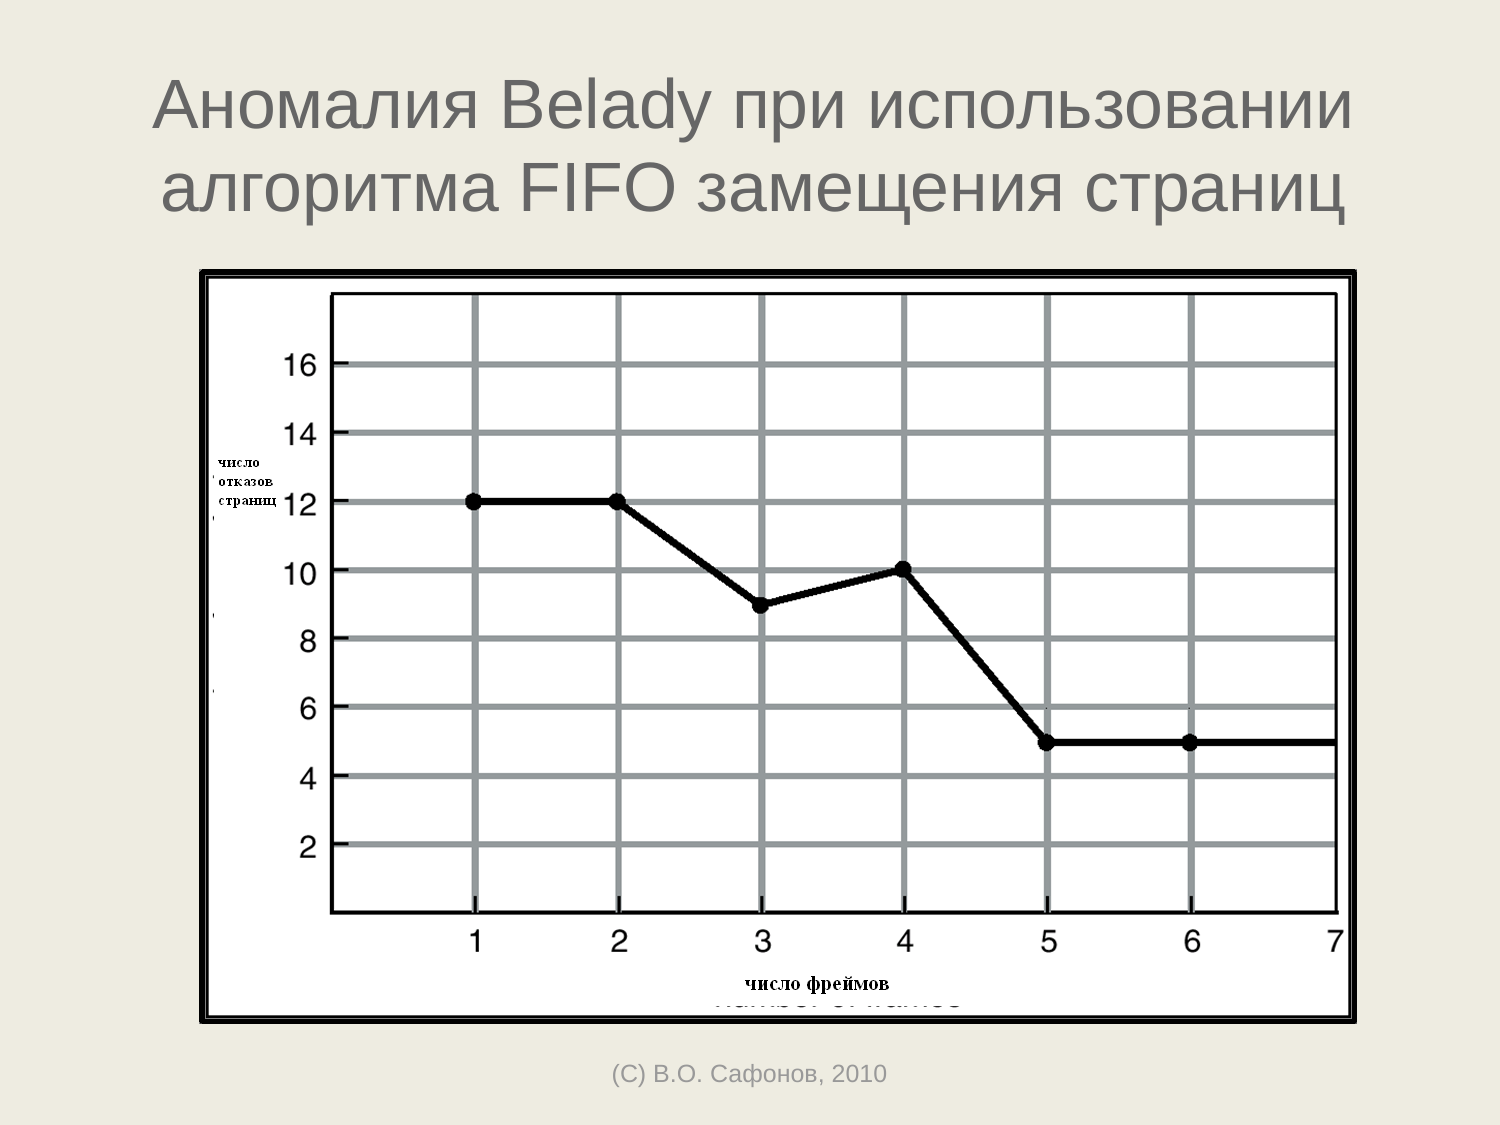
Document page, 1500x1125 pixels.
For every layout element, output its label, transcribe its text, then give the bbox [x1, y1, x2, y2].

title Аномалия Belady при использовании алгоритма FIFO замещения страниц [112, 49, 1395, 235]
footer (C) В.О. Сафонов, 2010 [512, 1042, 988, 1103]
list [198, 269, 1357, 1025]
